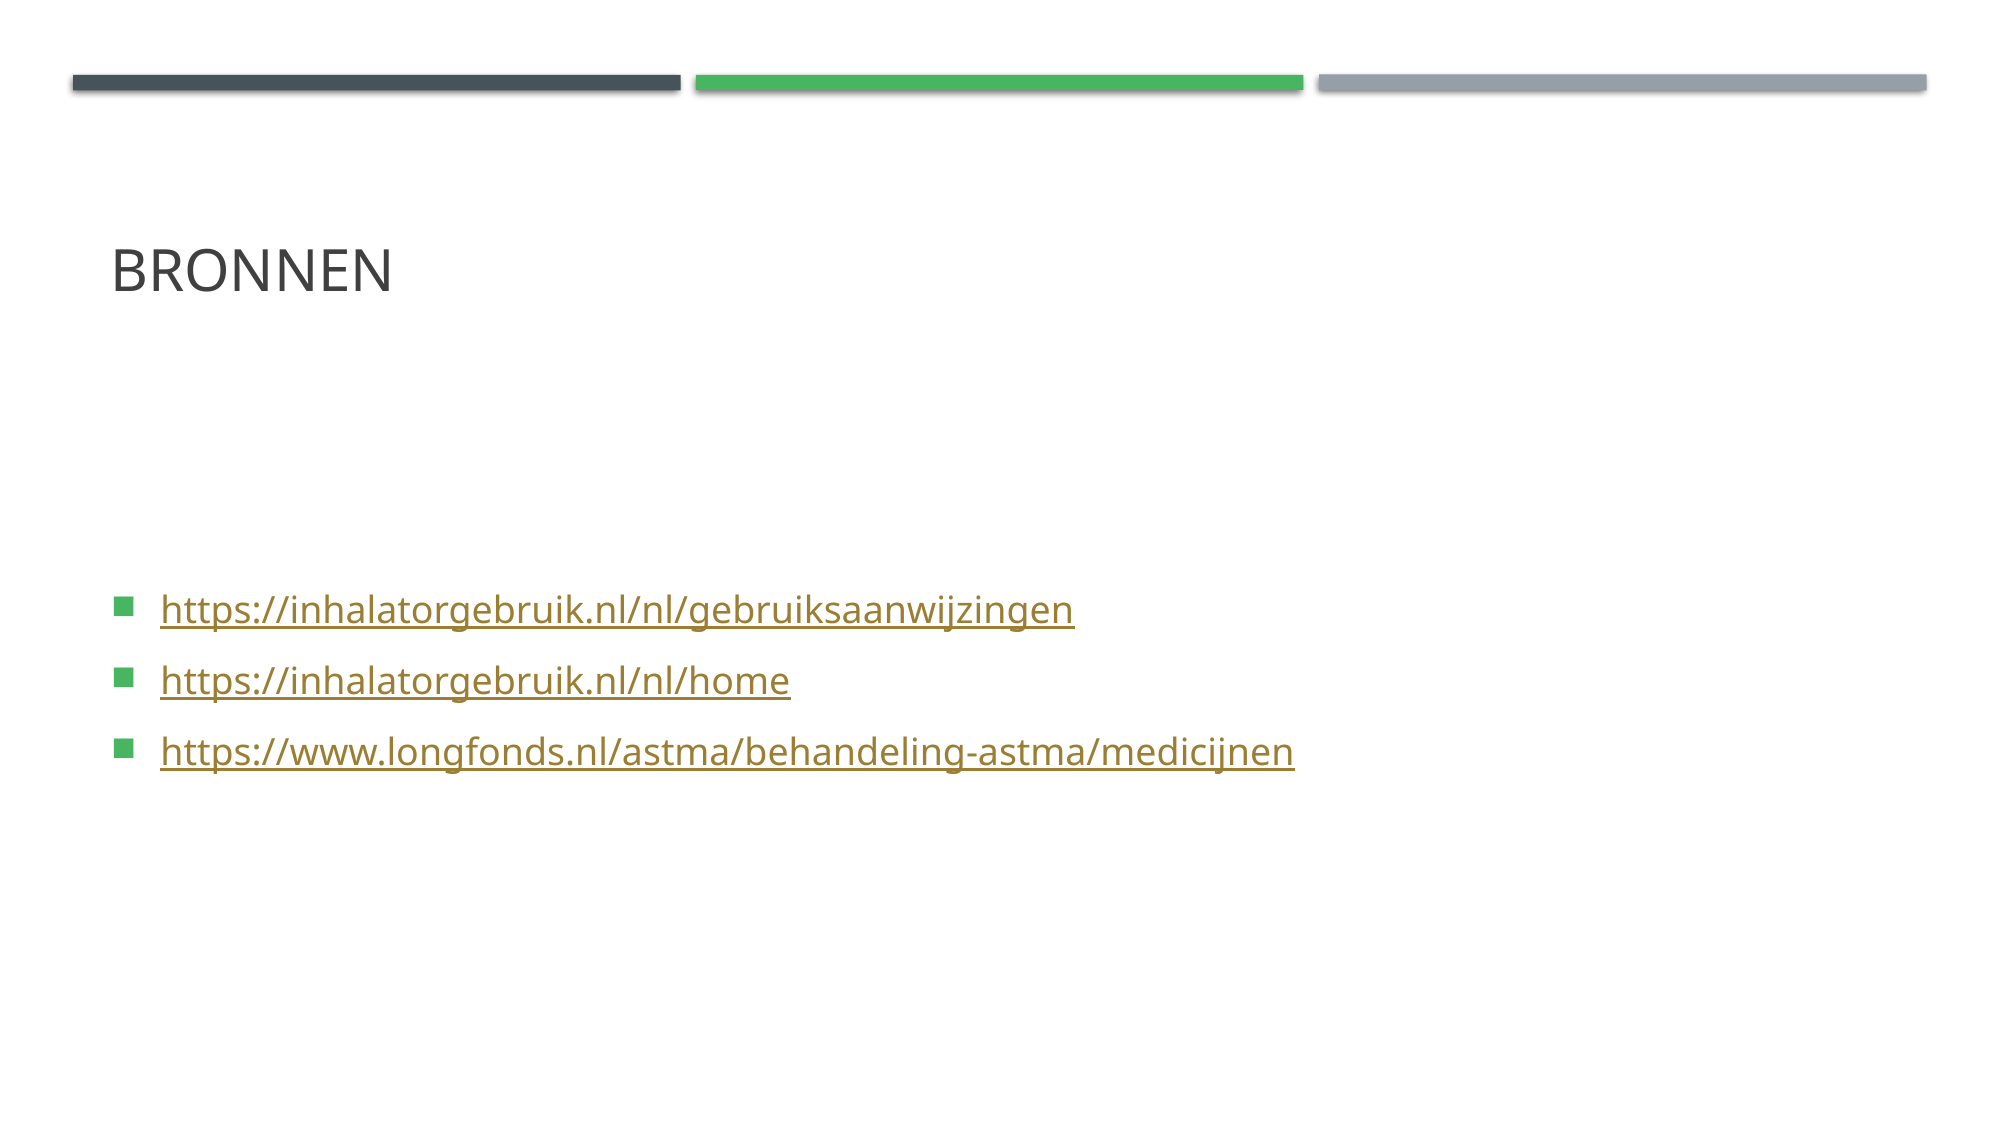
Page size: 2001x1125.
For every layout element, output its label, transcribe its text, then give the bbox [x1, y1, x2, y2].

title Bronnen [95, 115, 1905, 311]
list https://inhalatorgebruik.nl/nl/gebruiksaanwijzingen https://inhalatorgebruik.nl/nl/home https://www.longfonds.nl/astma/behandeling-astma/medicijnen [95, 383, 1905, 981]
